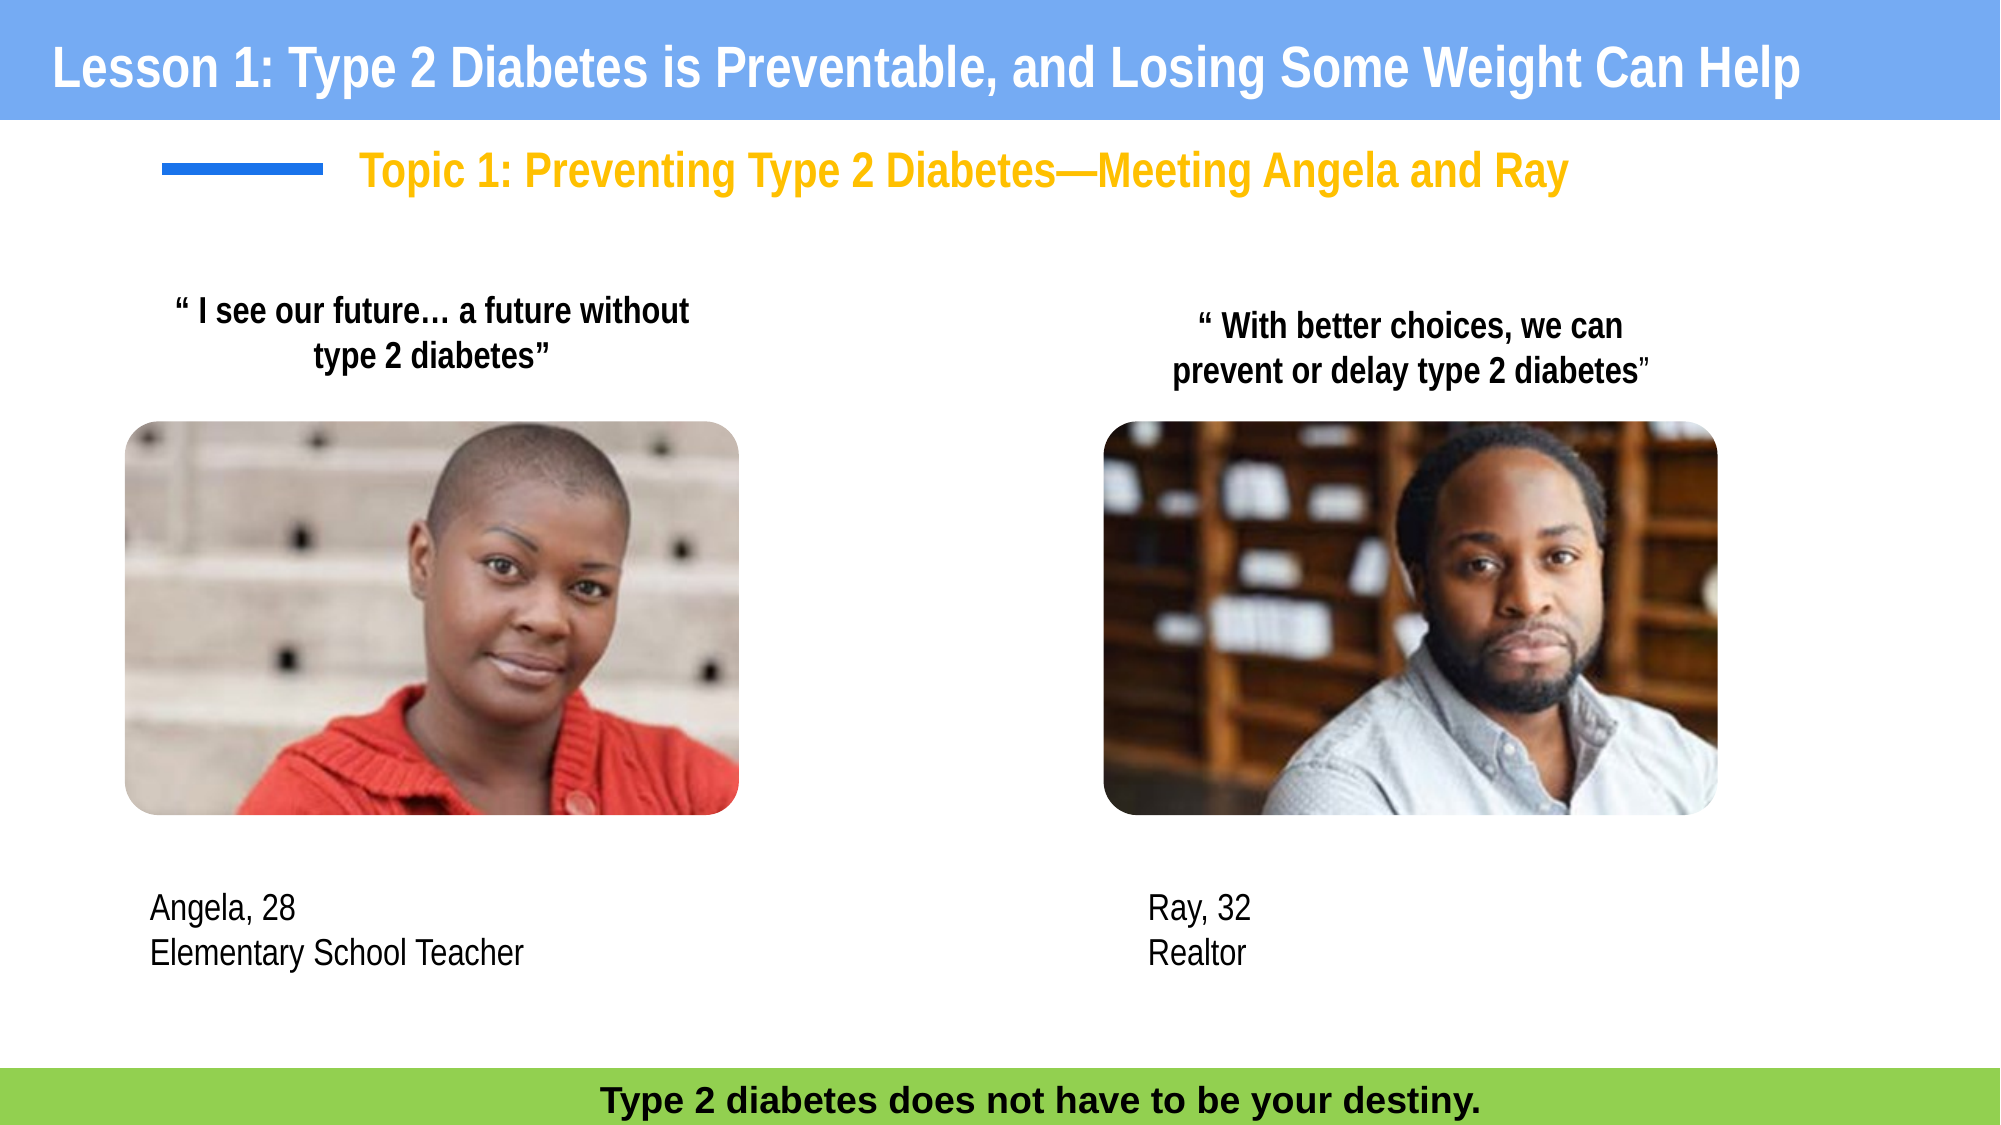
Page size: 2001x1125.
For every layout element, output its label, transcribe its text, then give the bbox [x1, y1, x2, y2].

text_box “ I see our future… a future without type 2 diabetes” [145, 278, 719, 383]
text_box Ray, 32 Realtor [1133, 875, 1529, 981]
text_box Type 2 diabetes does not have to be your destiny. [0, 1068, 2000, 1125]
text_box [0, 0, 2000, 120]
text_box Lesson 1: Type 2 Diabetes is Preventable, and Losing Some Weight Can Help [37, 22, 2000, 107]
picture [1103, 421, 1718, 816]
text_box “ With better choices, we can prevent or delay type 2 diabetes” [1133, 293, 1689, 399]
title Topic 1: Preventing Type 2 Diabetes—Meeting Angela and Ray [344, 129, 2000, 231]
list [124, 421, 739, 816]
text_box Angela, 28 Elementary School Teacher [135, 875, 640, 981]
